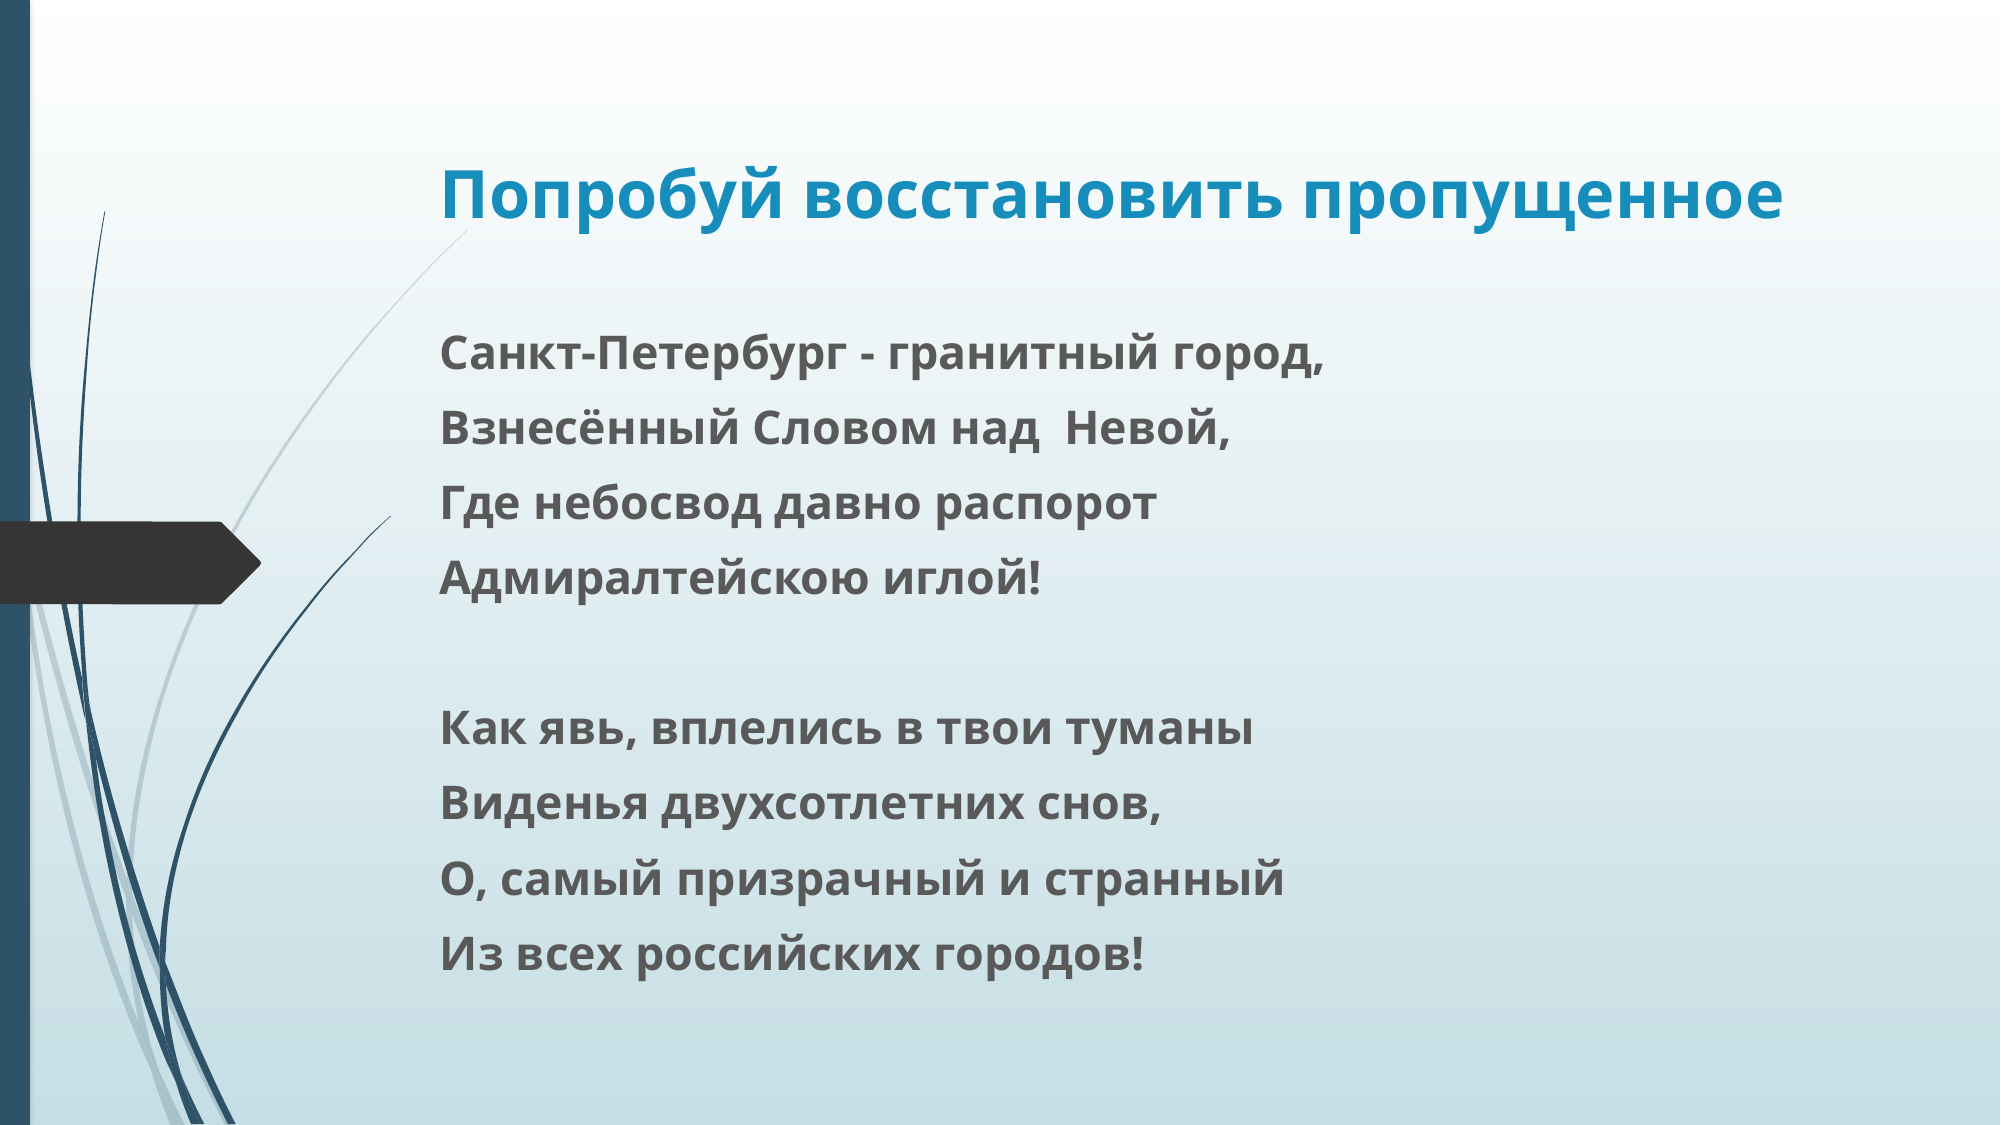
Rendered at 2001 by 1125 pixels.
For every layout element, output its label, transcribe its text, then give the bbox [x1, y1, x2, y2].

title Попробуй восстановить пропущенное [424, 113, 1888, 270]
list Санкт-Петербург - гранитный город, Взнесённый Словом над Невой, Где небосвод давно распорот Адмиралтейскою иглой! Как явь, вплелись в твои туманы Виденья двухсотлетних снов, О, самый призрачный и странный Из всех российских городов! [424, 315, 1888, 995]
